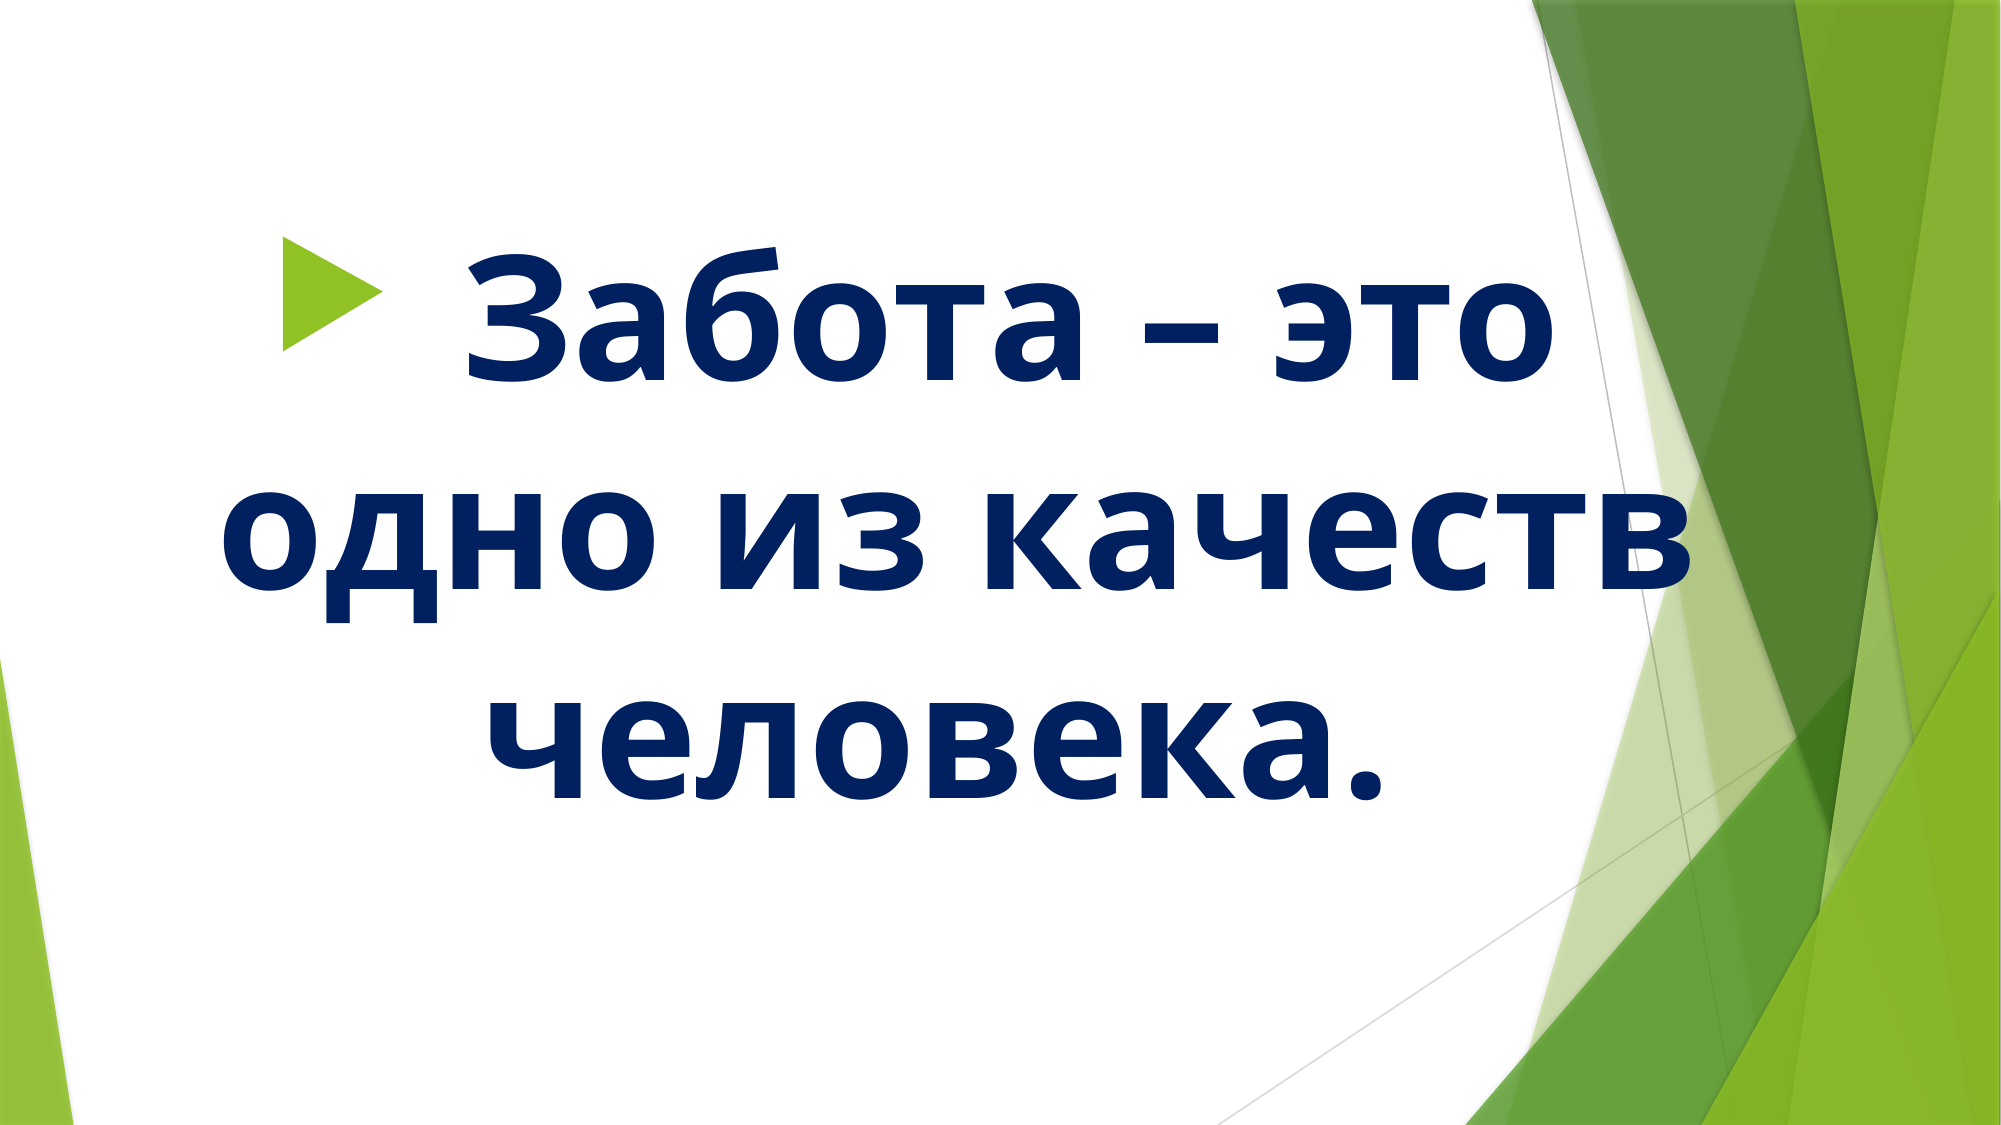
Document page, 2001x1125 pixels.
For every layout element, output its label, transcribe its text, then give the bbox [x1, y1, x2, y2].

list Забота – это одно из качеств человека. [148, 199, 1716, 991]
